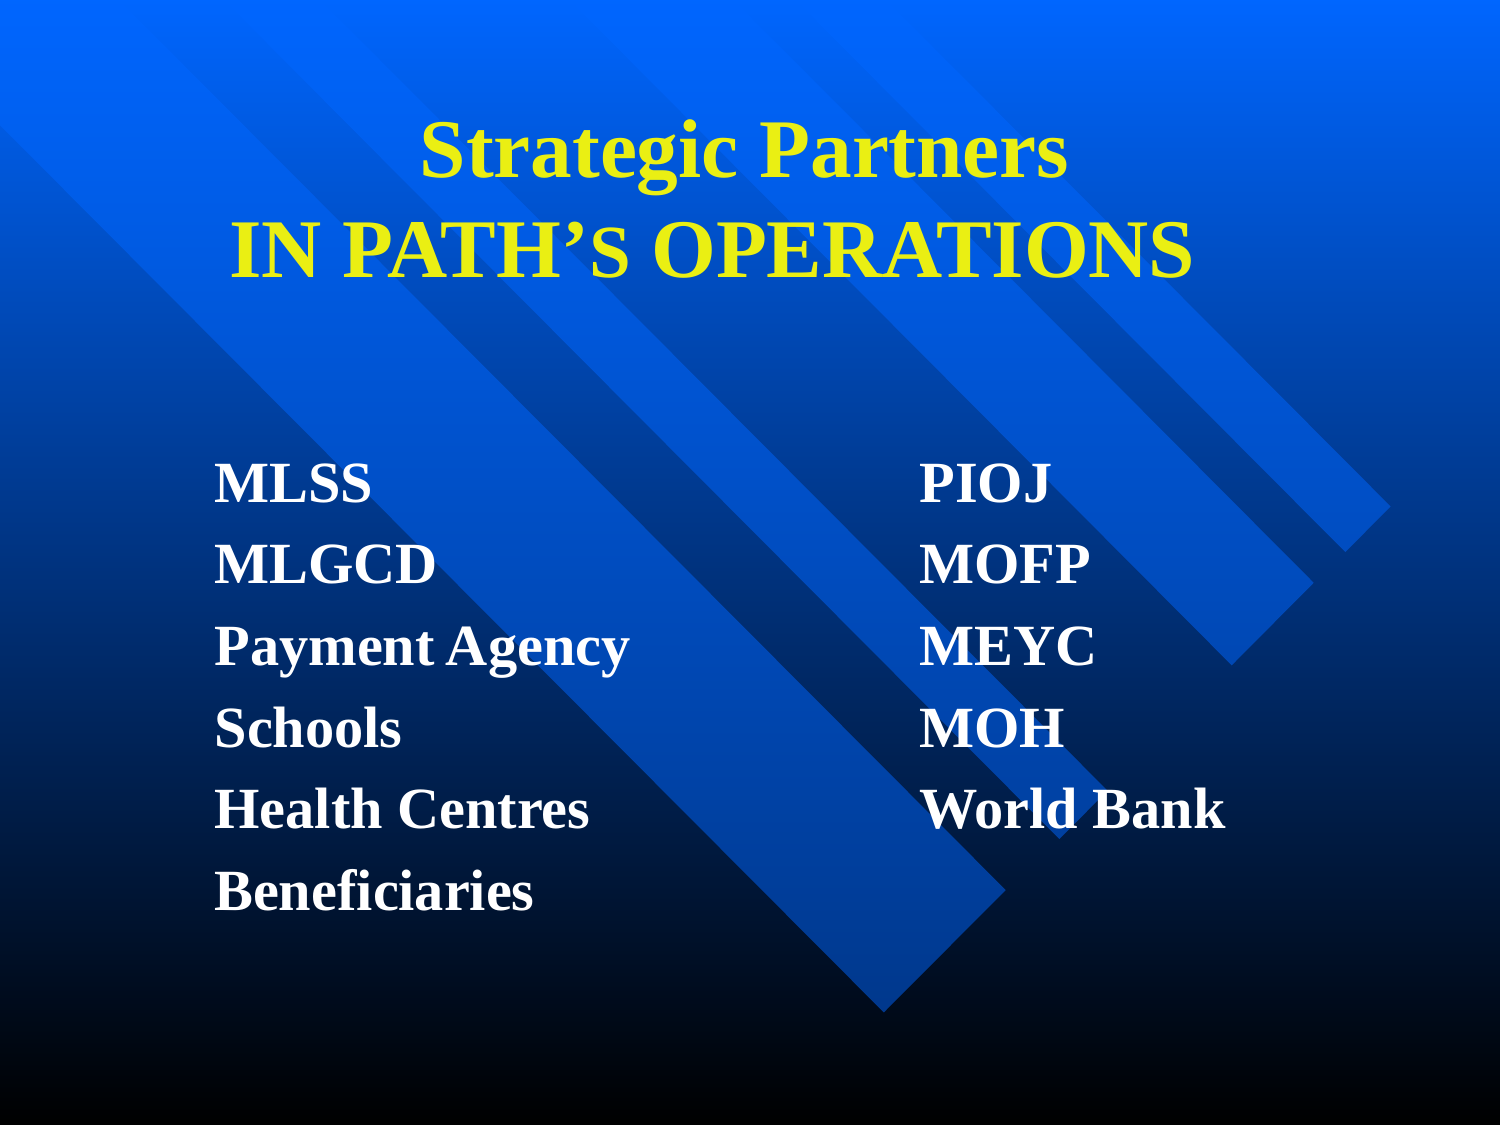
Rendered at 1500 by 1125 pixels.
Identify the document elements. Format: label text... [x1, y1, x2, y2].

list MLSS MLGCD Payment Agency Schools Health Centres Beneficiaries [123, 344, 739, 978]
title Strategic Partners IN PATH’S OPERATIONS [137, 99, 1353, 288]
list PIOJ MOFP MEYC MOH World Bank [829, 344, 1388, 1000]
